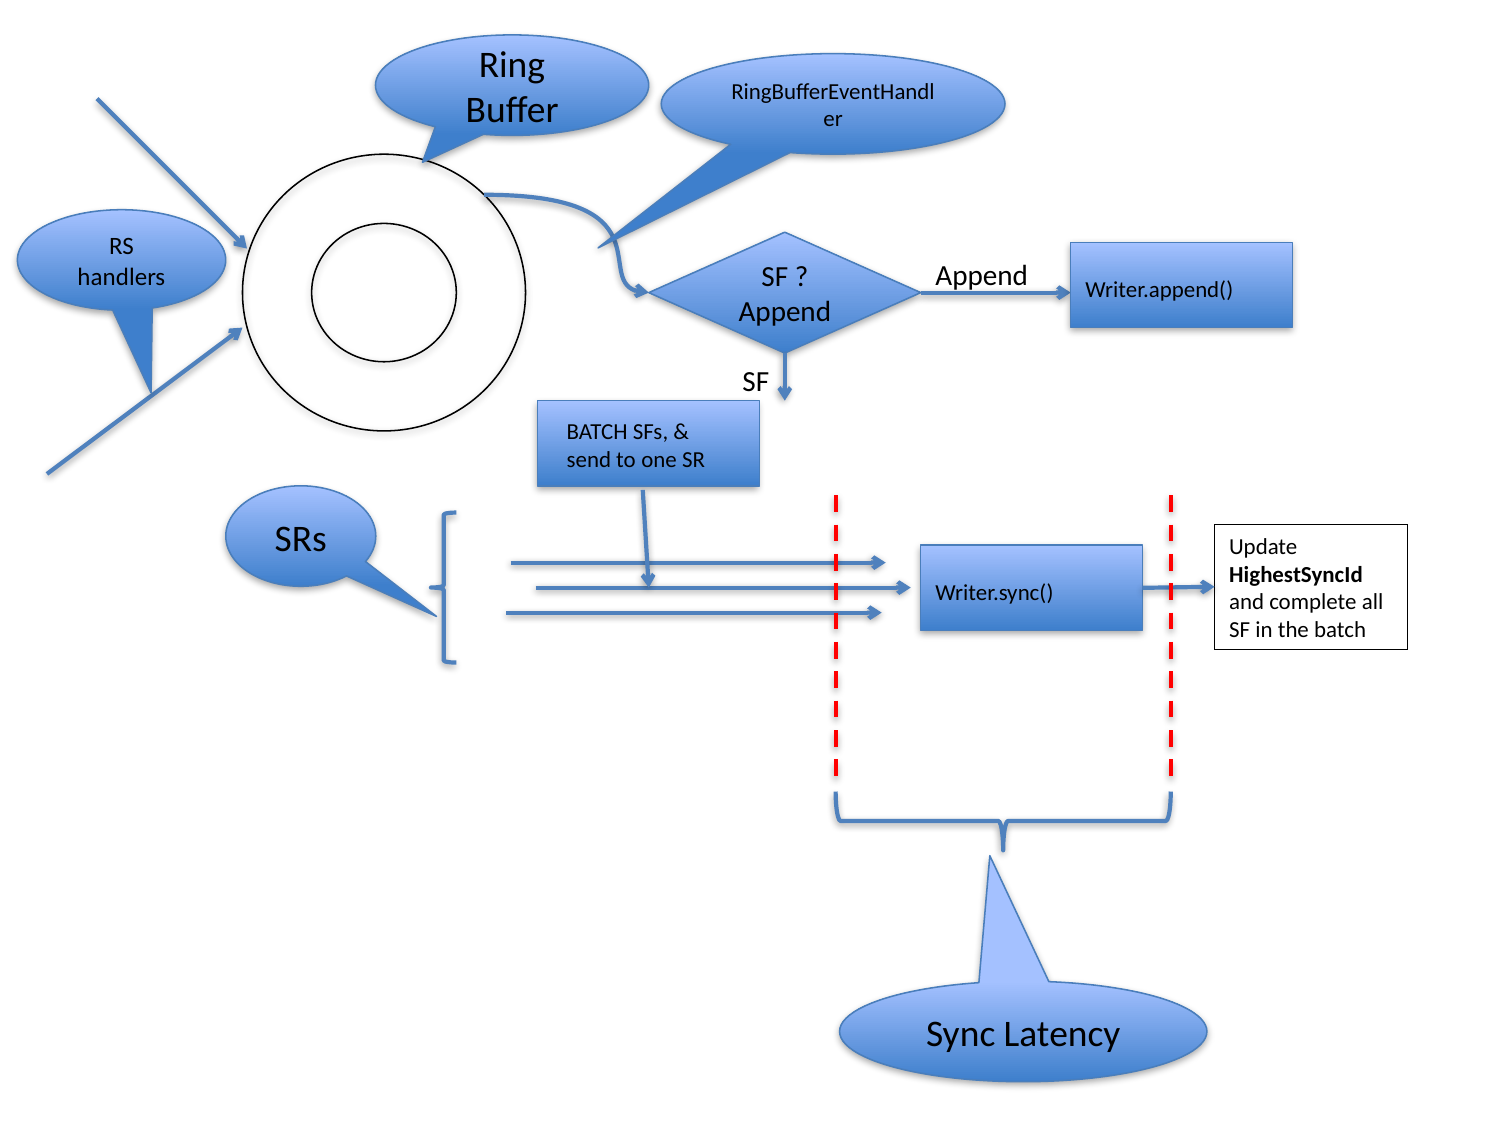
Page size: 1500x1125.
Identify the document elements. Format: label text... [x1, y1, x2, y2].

text_box RingBufferEventHandler [620, 52, 1006, 238]
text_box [517, 161, 616, 327]
text_box SF ? Append [648, 231, 919, 353]
text_box SF [727, 354, 784, 405]
text_box Writer.append() [1070, 267, 1265, 310]
text_box RS handlers [16, 211, 227, 325]
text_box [642, 489, 649, 588]
text_box Append [920, 248, 1065, 292]
text_box Ring Buffer [374, 34, 650, 163]
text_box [46, 327, 243, 475]
text_box SRs [225, 485, 438, 618]
text_box [428, 510, 457, 665]
text_box [1070, 242, 1293, 328]
text_box [537, 400, 760, 487]
text_box [833, 791, 1173, 853]
text_box [241, 153, 520, 432]
text_box Update HighestSyncId and complete all SF in the batch [1214, 524, 1408, 650]
text_box [920, 544, 1143, 631]
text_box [96, 98, 248, 249]
text_box BATCH SFs, & send to one SR [551, 409, 746, 480]
text_box Writer.sync() [920, 570, 1115, 613]
text_box Sync Latency [838, 854, 1208, 1083]
